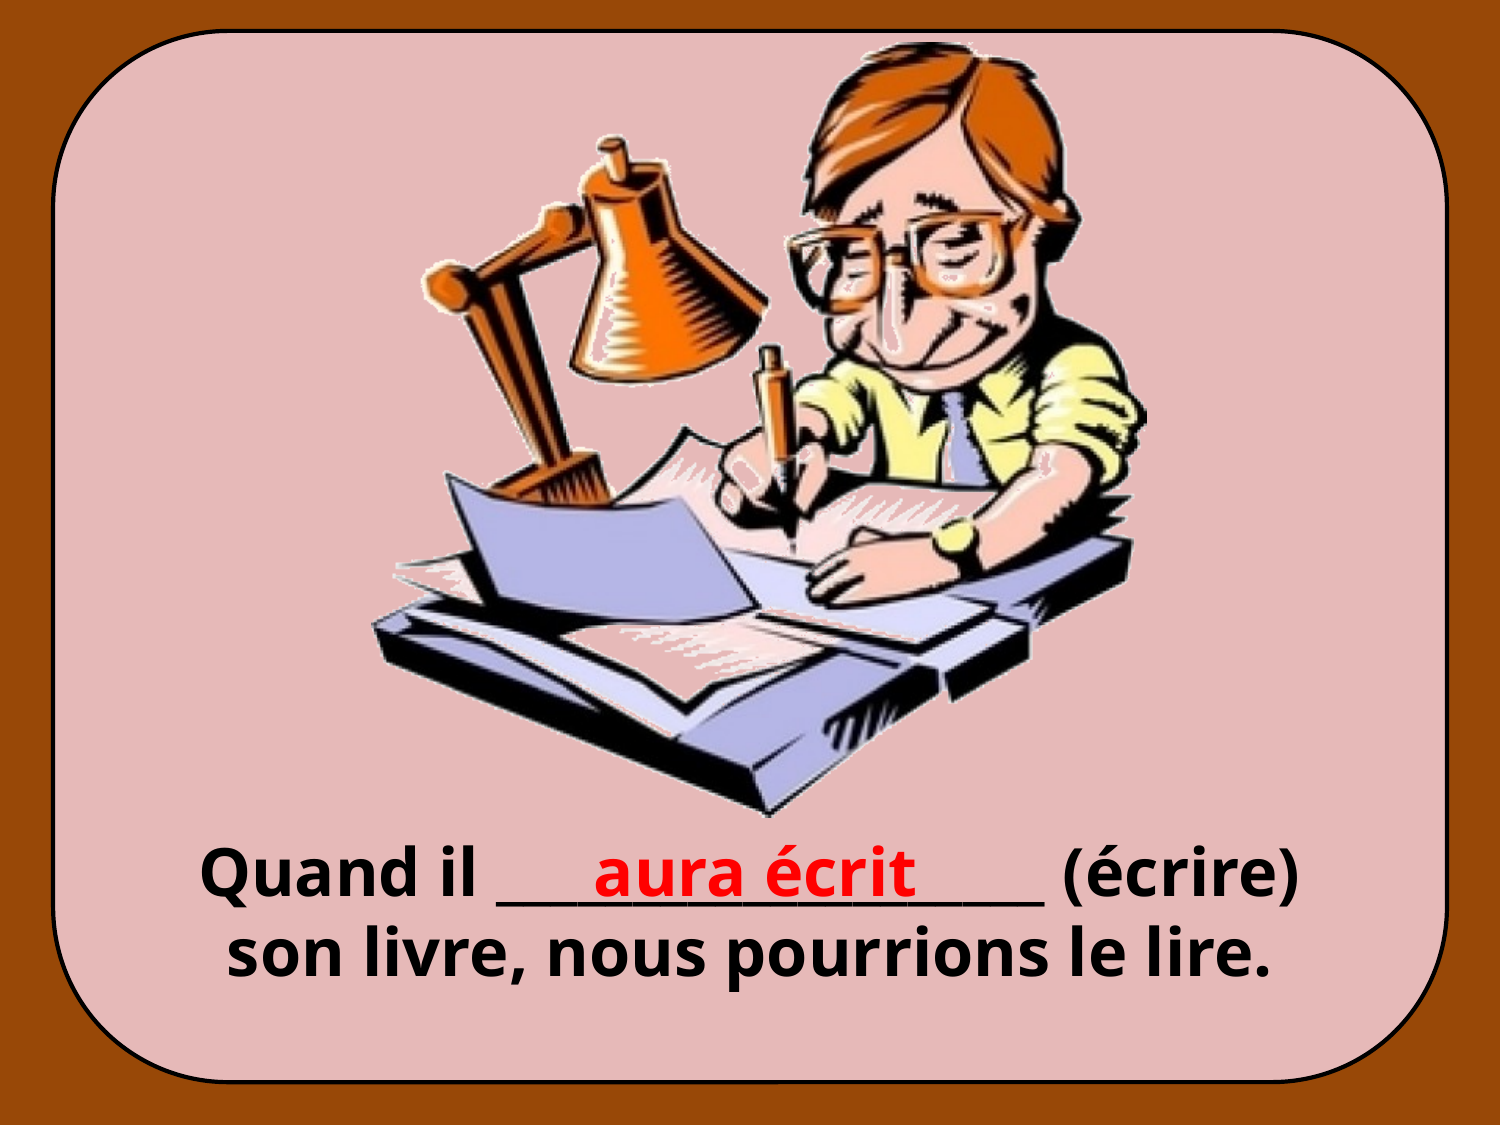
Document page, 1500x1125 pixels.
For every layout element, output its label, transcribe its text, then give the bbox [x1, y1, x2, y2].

text_box [50, 28, 1450, 934]
text_box [75, 997, 1425, 1085]
picture [371, 42, 1148, 818]
text_box aura écrit [431, 826, 1081, 917]
text_box Quand il ____________________ (écrire) son livre, nous pourrions le lire. [53, 822, 1447, 997]
